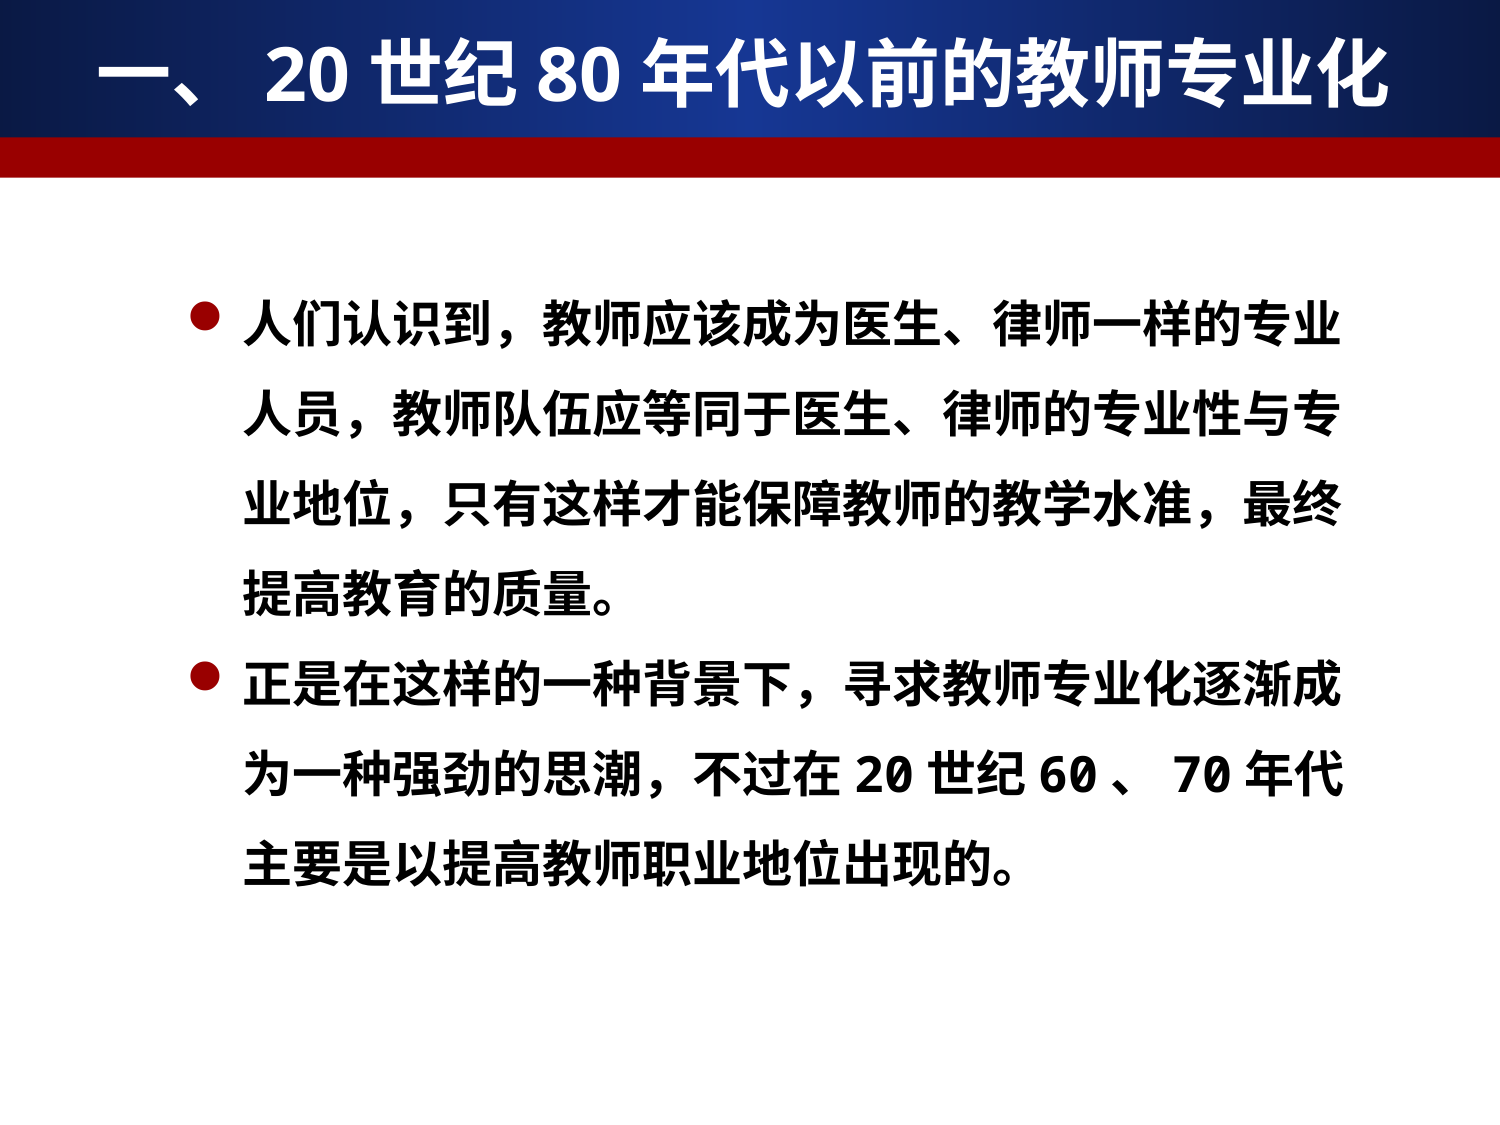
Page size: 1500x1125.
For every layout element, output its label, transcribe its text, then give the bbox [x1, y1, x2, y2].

title 一、20世纪80年代以前的教师专业化 [50, 24, 1438, 118]
list 人们认识到，教师应该成为医生、律师一样的专业人员，教师队伍应等同于医生、律师的专业性与专业地位，只有这样才能保障教师的教学水准，最终提高教育的质量。 正是在这样的一种背景下，寻求教师专业化逐渐成为一种强劲的思潮，不过在20世纪60、70年代主要是以提高教师职业地位出现的。 [171, 255, 1388, 941]
